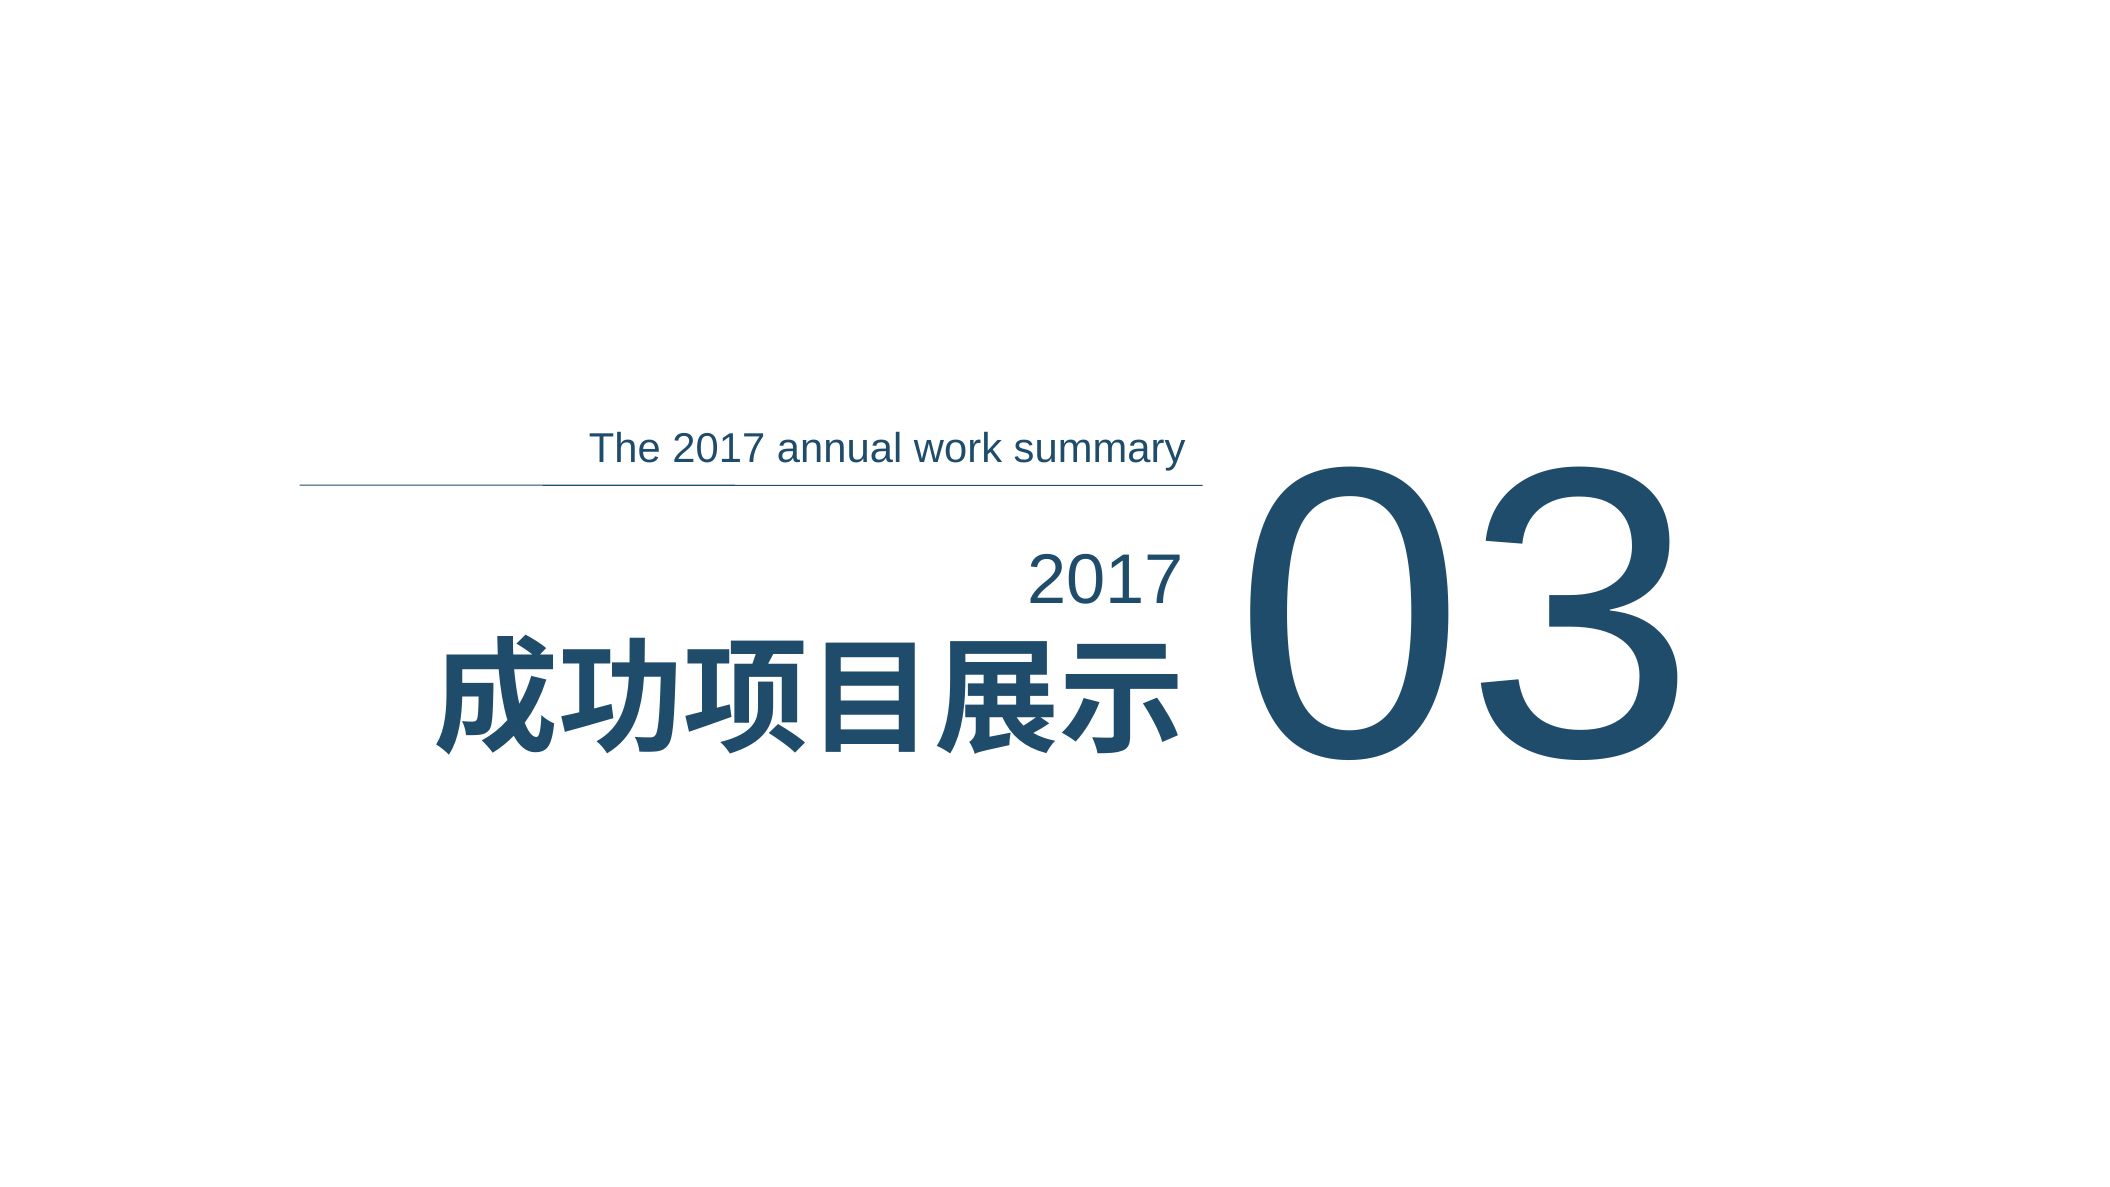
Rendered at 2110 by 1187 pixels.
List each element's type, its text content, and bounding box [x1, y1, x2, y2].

text_box 2017 成功项目展示 [418, 525, 1199, 775]
text_box 03 [1220, 334, 1711, 847]
text_box The 2017 annual work summary [573, 413, 1201, 479]
